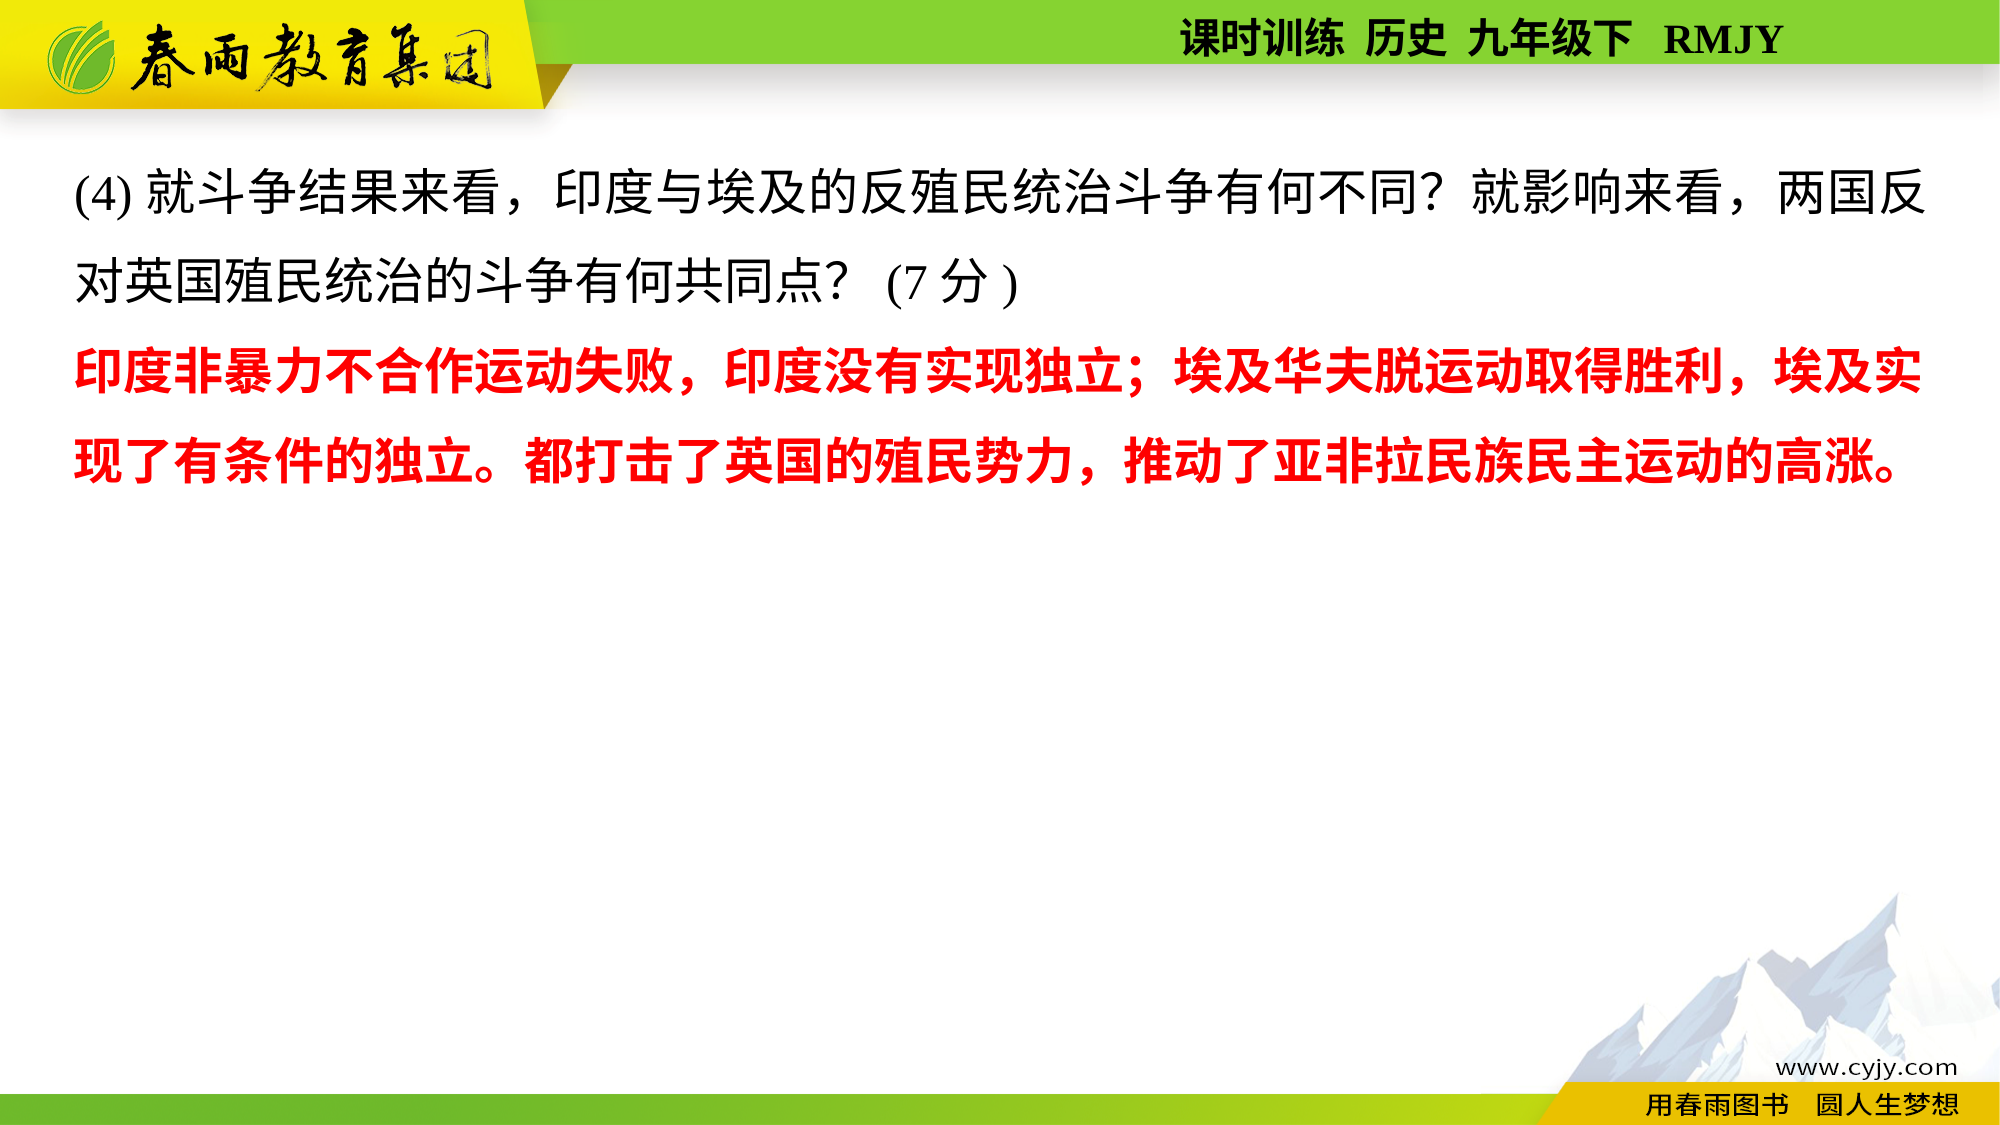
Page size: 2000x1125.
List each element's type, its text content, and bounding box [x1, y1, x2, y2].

list (4)就斗争结果来看，印度与埃及的反殖民统治斗争有何不同？就影响来看，两国反对英国殖民统治的斗争有何共同点？(7分) [59, 122, 1944, 302]
text_box 印度非暴力不合作运动失败，印度没有实现独立；埃及华夫脱运动取得胜利，埃及实现了有条件的独立。都打击了英国的殖民势力，推动了亚非拉民族民主运动的高涨。 [59, 302, 1969, 498]
picture [0, 0, 2000, 1125]
